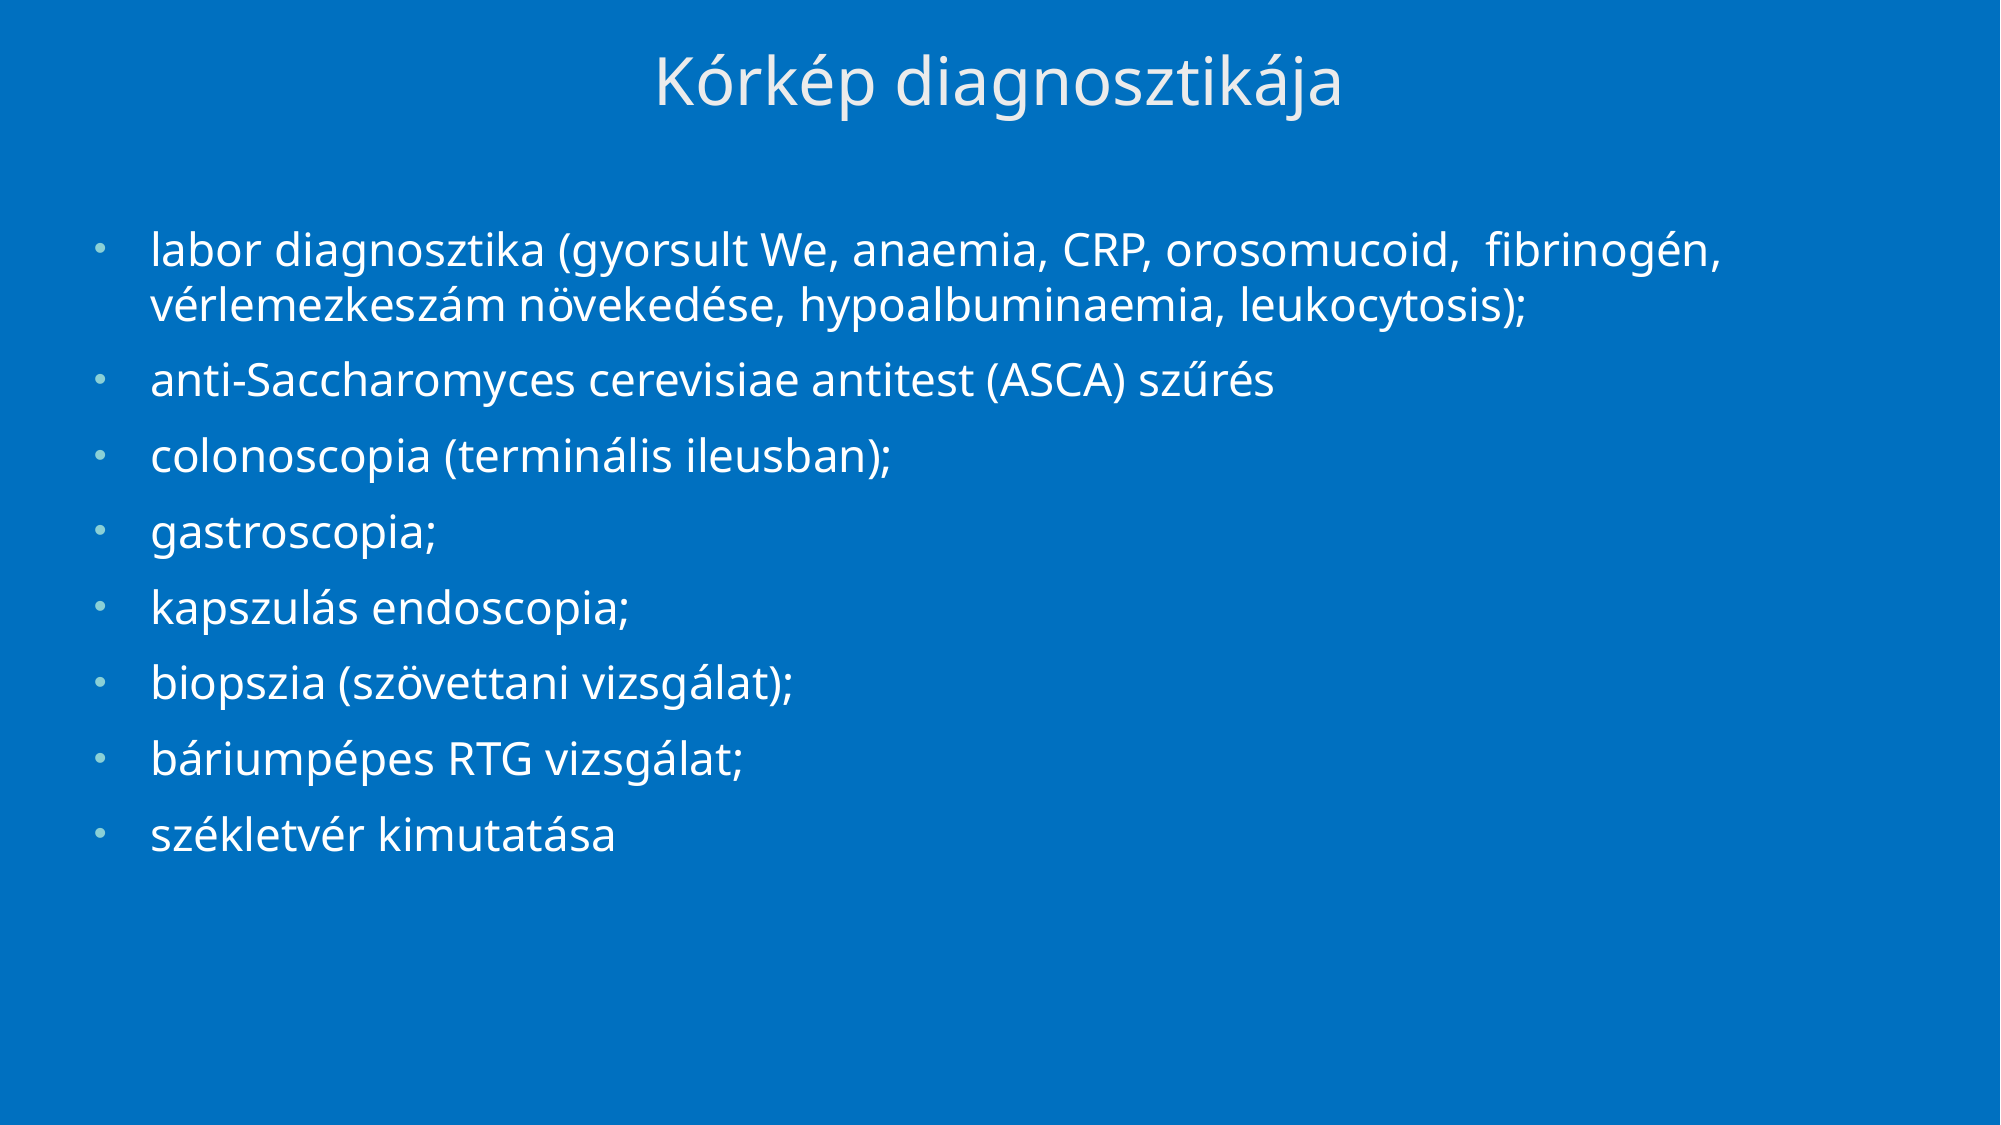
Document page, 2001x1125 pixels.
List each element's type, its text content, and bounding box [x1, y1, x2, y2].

list labor diagnosztika (gyorsult We, anaemia, CRP, orosomucoid, fibrinogén, vérlemezkeszám növekedése, hypoalbuminaemia, leukocytosis); anti-Saccharomyces cerevisiae antitest (ASCA) szűrés colonoscopia (terminális ileusban); gastroscopia; kapszulás endoscopia; biopszia (szövettani vizsgálat); báriumpépes RTG vizsgálat; székletvér kimutatása [78, 213, 1910, 1023]
title Kórkép diagnosztikája [295, 30, 1705, 142]
